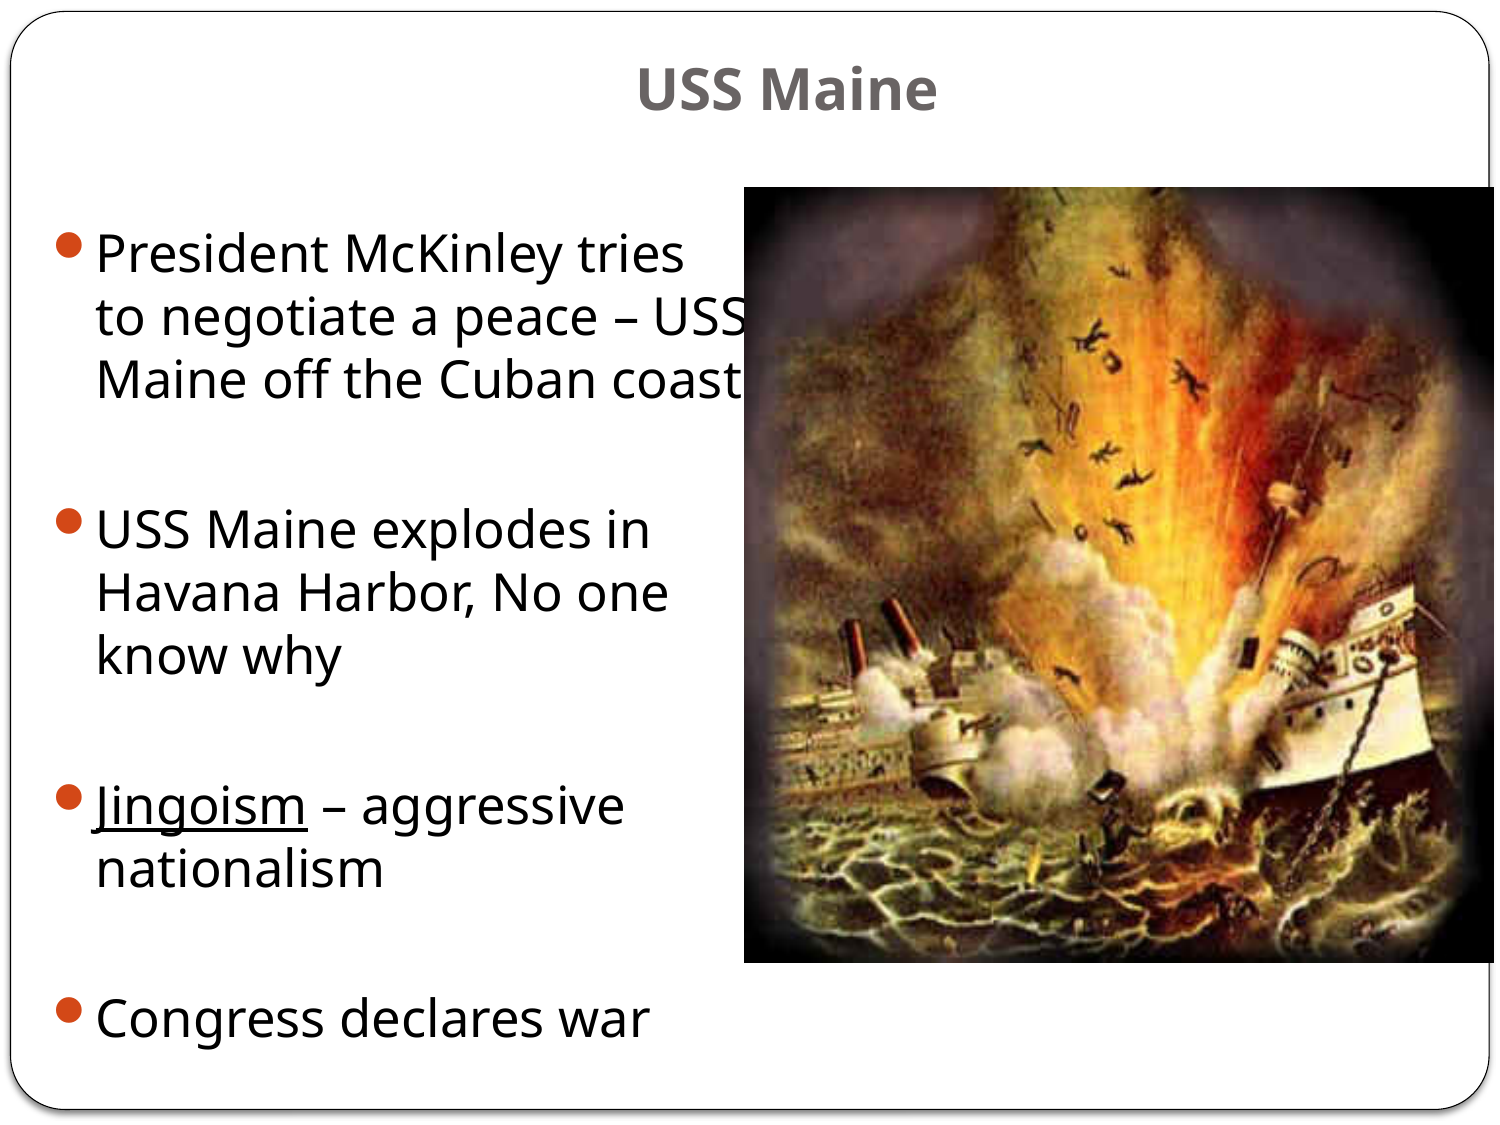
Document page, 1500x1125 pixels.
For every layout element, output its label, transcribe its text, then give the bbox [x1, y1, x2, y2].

title USS Maine [150, 45, 1425, 138]
list President McKinley tries to negotiate a peace – USS Maine off the Cuban coast USS Maine explodes in Havana Harbor, No one know why Jingoism – aggressive nationalism Congress declares war [37, 212, 765, 1075]
picture [744, 187, 1494, 963]
